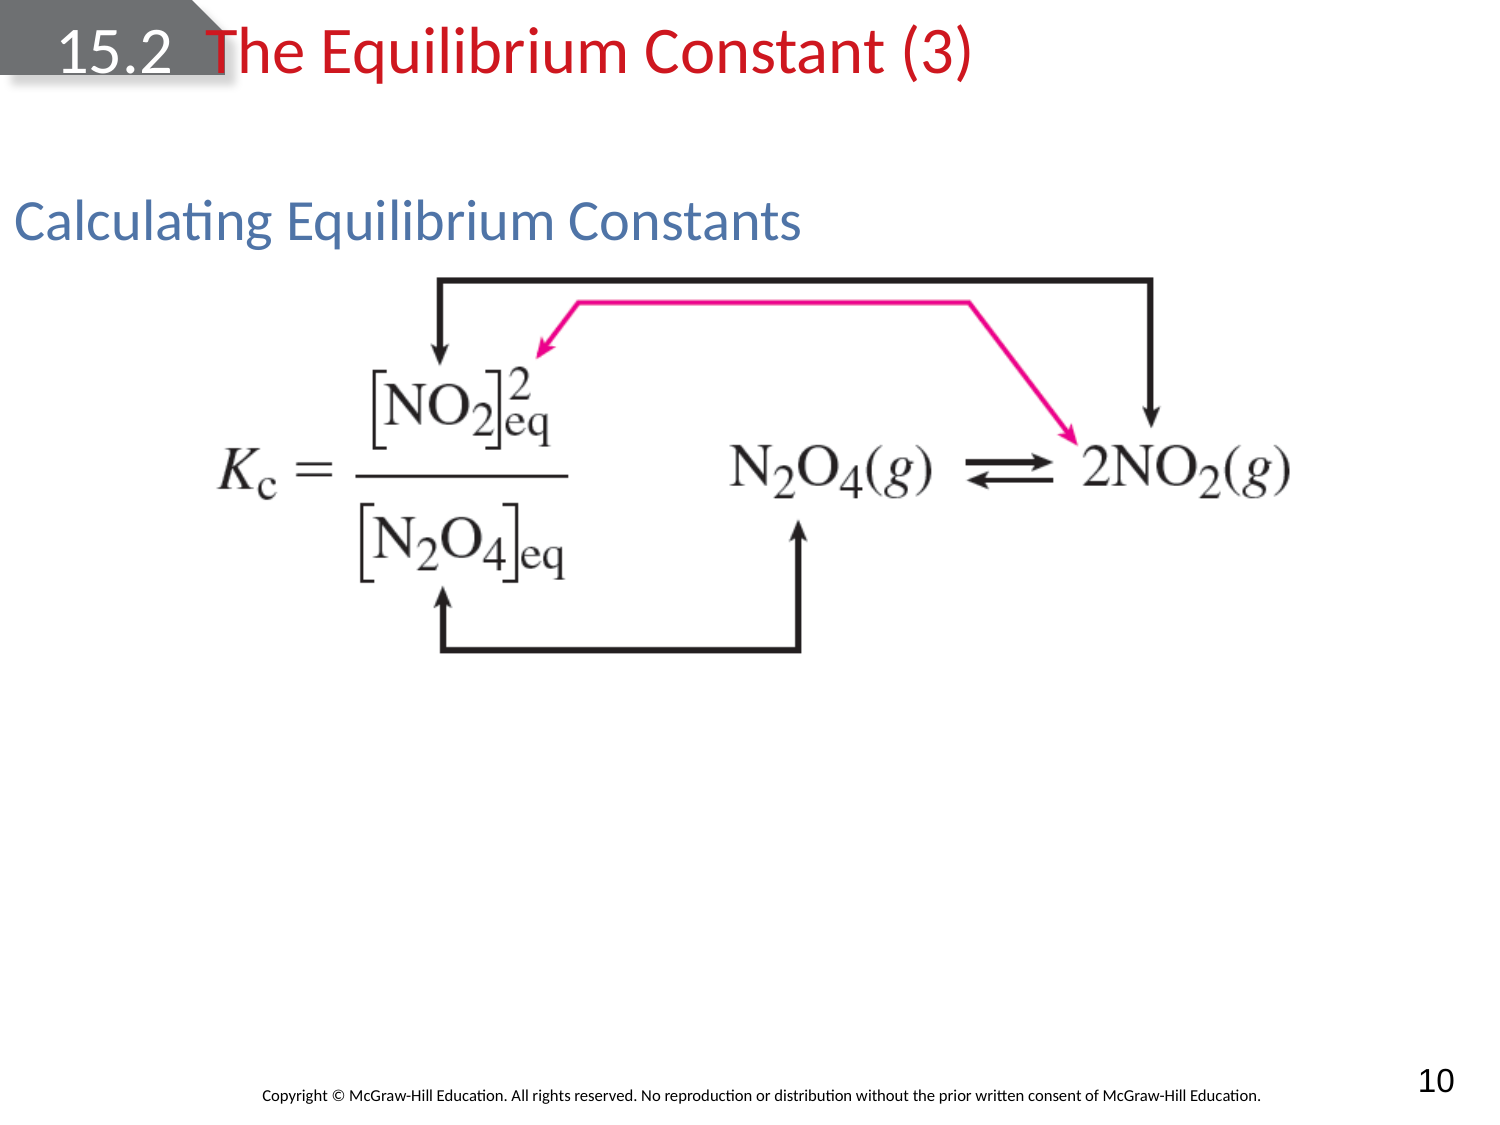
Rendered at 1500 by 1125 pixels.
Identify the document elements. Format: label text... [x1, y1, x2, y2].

title 15.2 The Equilibrium Constant (3) [3, 0, 1488, 85]
picture [204, 262, 1296, 663]
list Calculating Equilibrium Constants [0, 174, 1497, 250]
